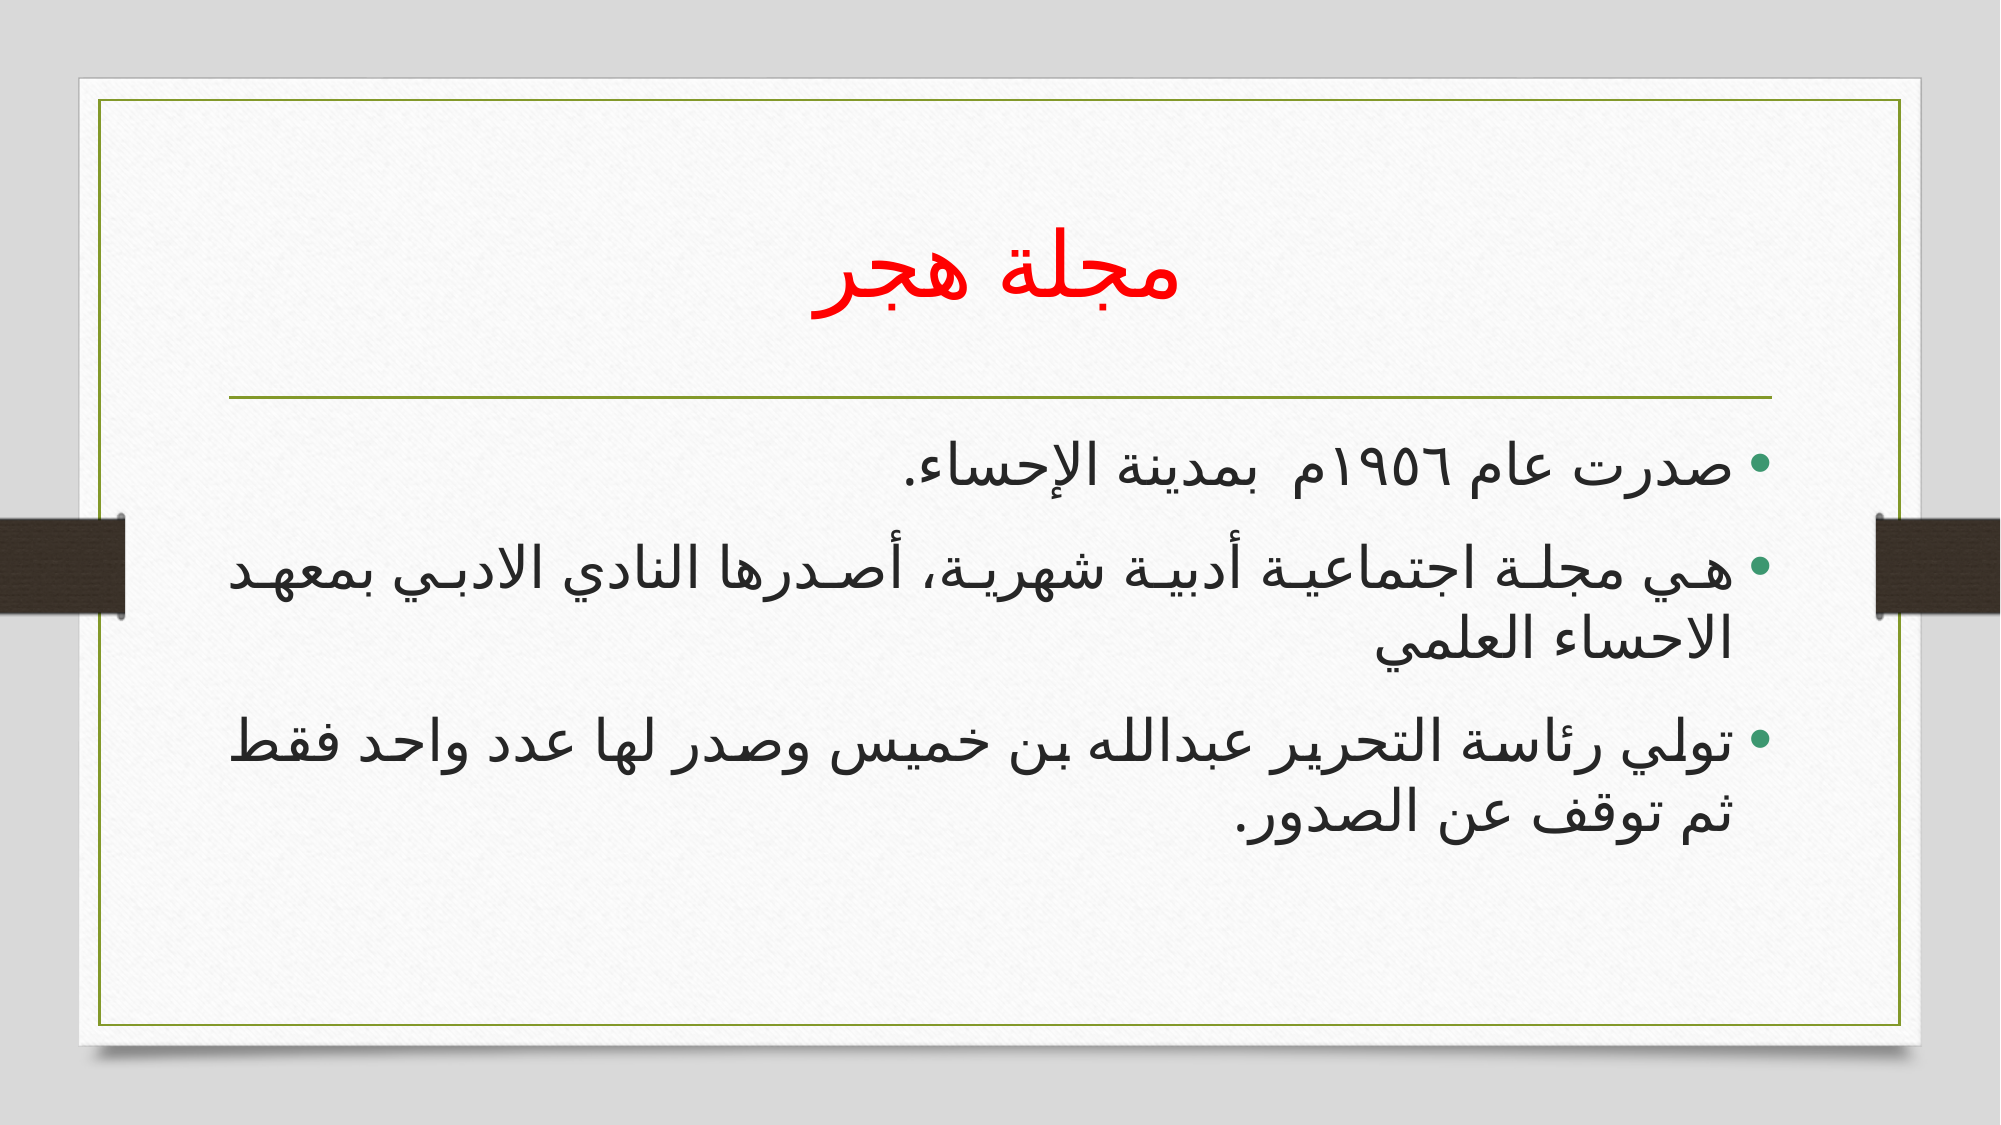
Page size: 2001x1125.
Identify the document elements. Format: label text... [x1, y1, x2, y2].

list صدرت عام ١٩٥٦م بمدينة الإحساء. هي مجلة اجتماعية أدبية شهرية، أصدرها النادي الادبي بمعهد الاحساء العلمي تولي رئاسة التحرير عبدالله بن خميس وصدر لها عدد واحد فقط ثم توقف عن الصدور. [212, 419, 1788, 964]
picture [0, 0, 2001, 1125]
title مجلة هجر [212, 161, 1788, 375]
